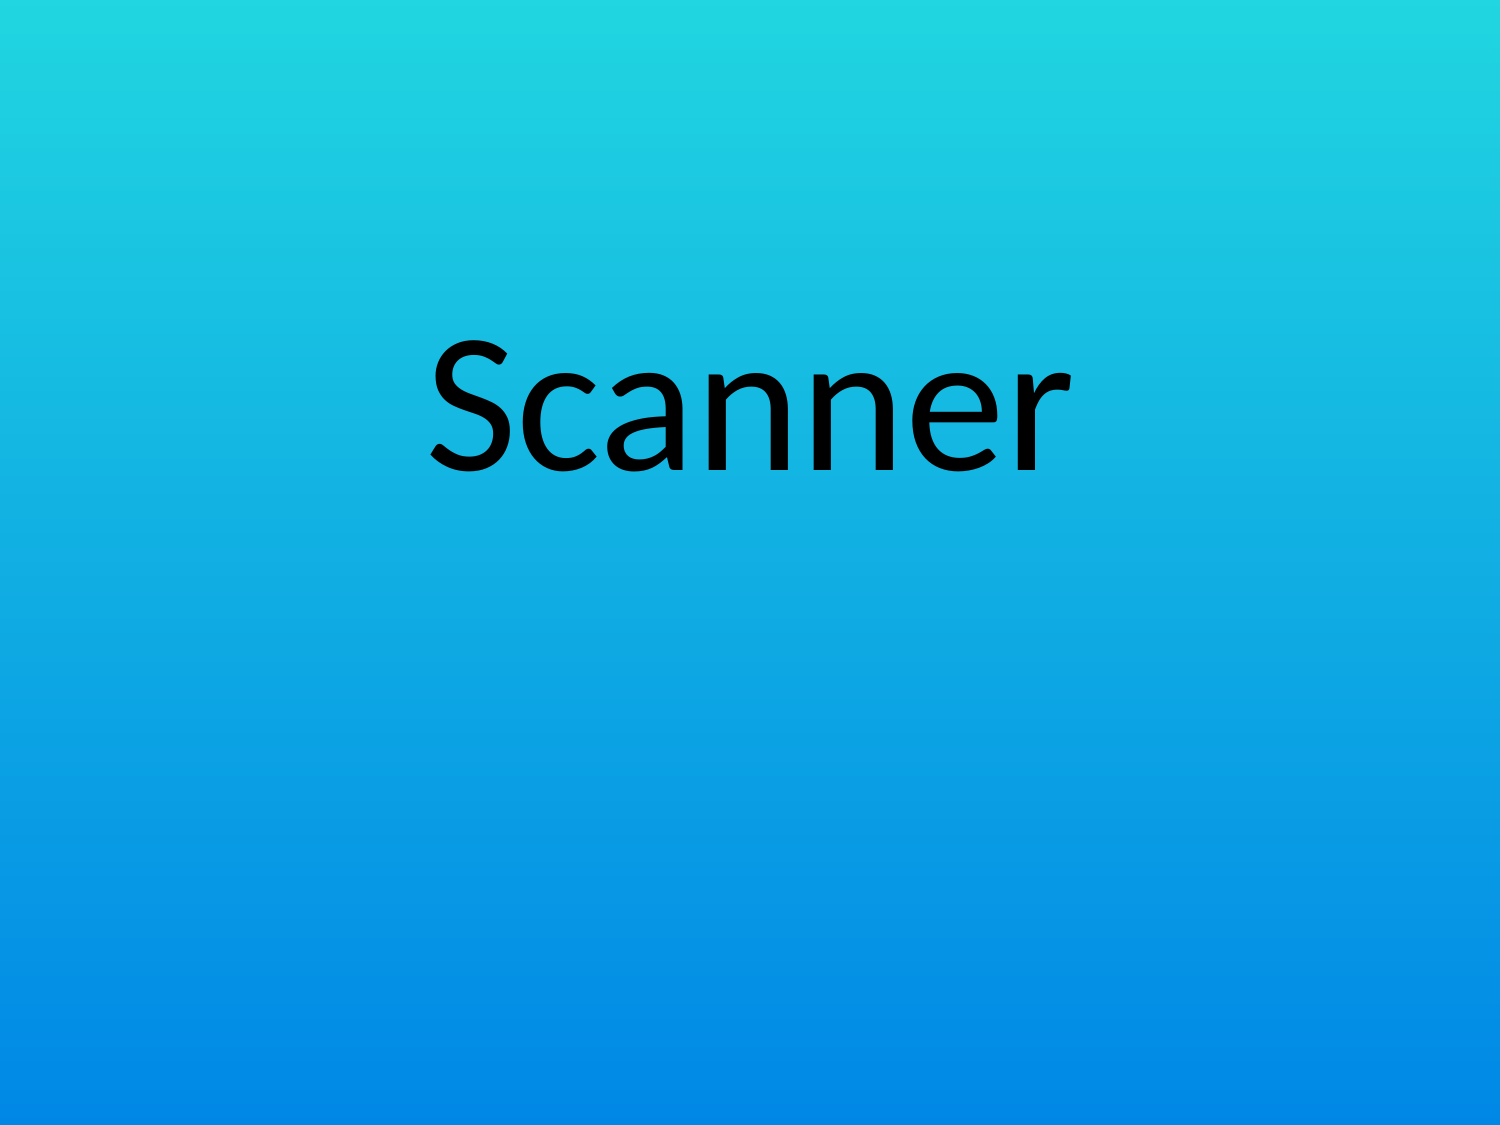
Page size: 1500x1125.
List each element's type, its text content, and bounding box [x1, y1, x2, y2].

list Scanner [75, 262, 1425, 1005]
